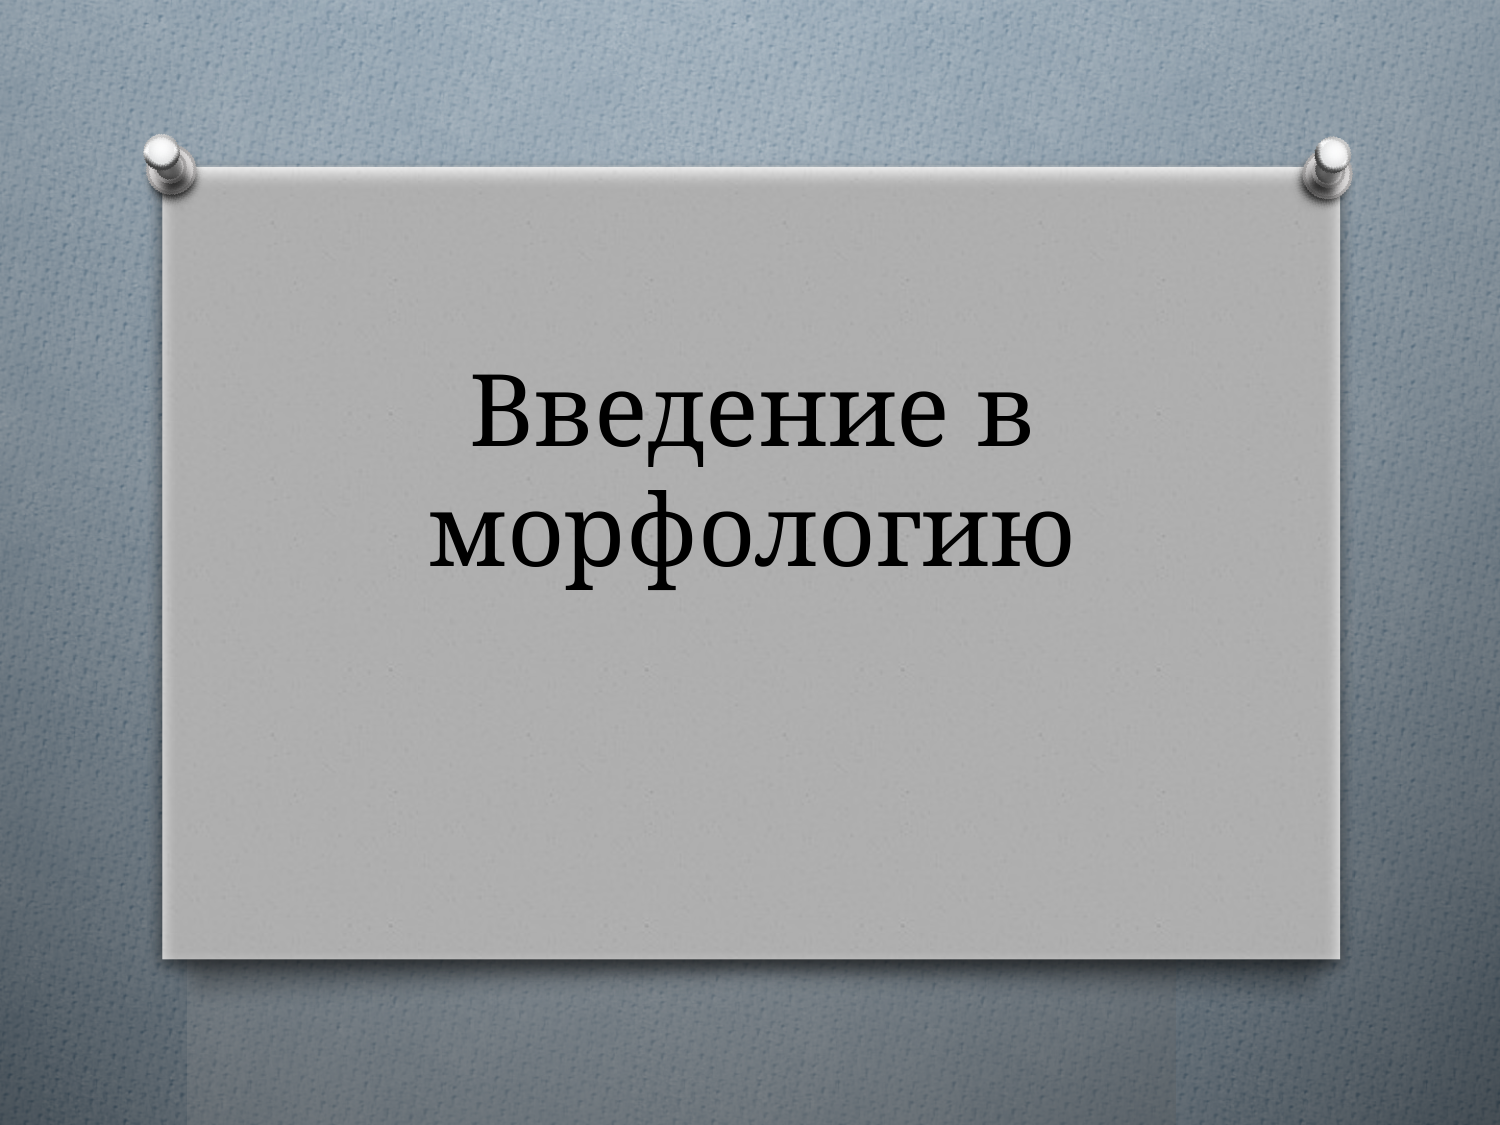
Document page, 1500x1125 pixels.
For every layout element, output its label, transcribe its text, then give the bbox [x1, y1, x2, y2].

picture [112, 100, 235, 224]
title Введение в морфологию [283, 294, 1223, 595]
picture [1274, 109, 1396, 230]
